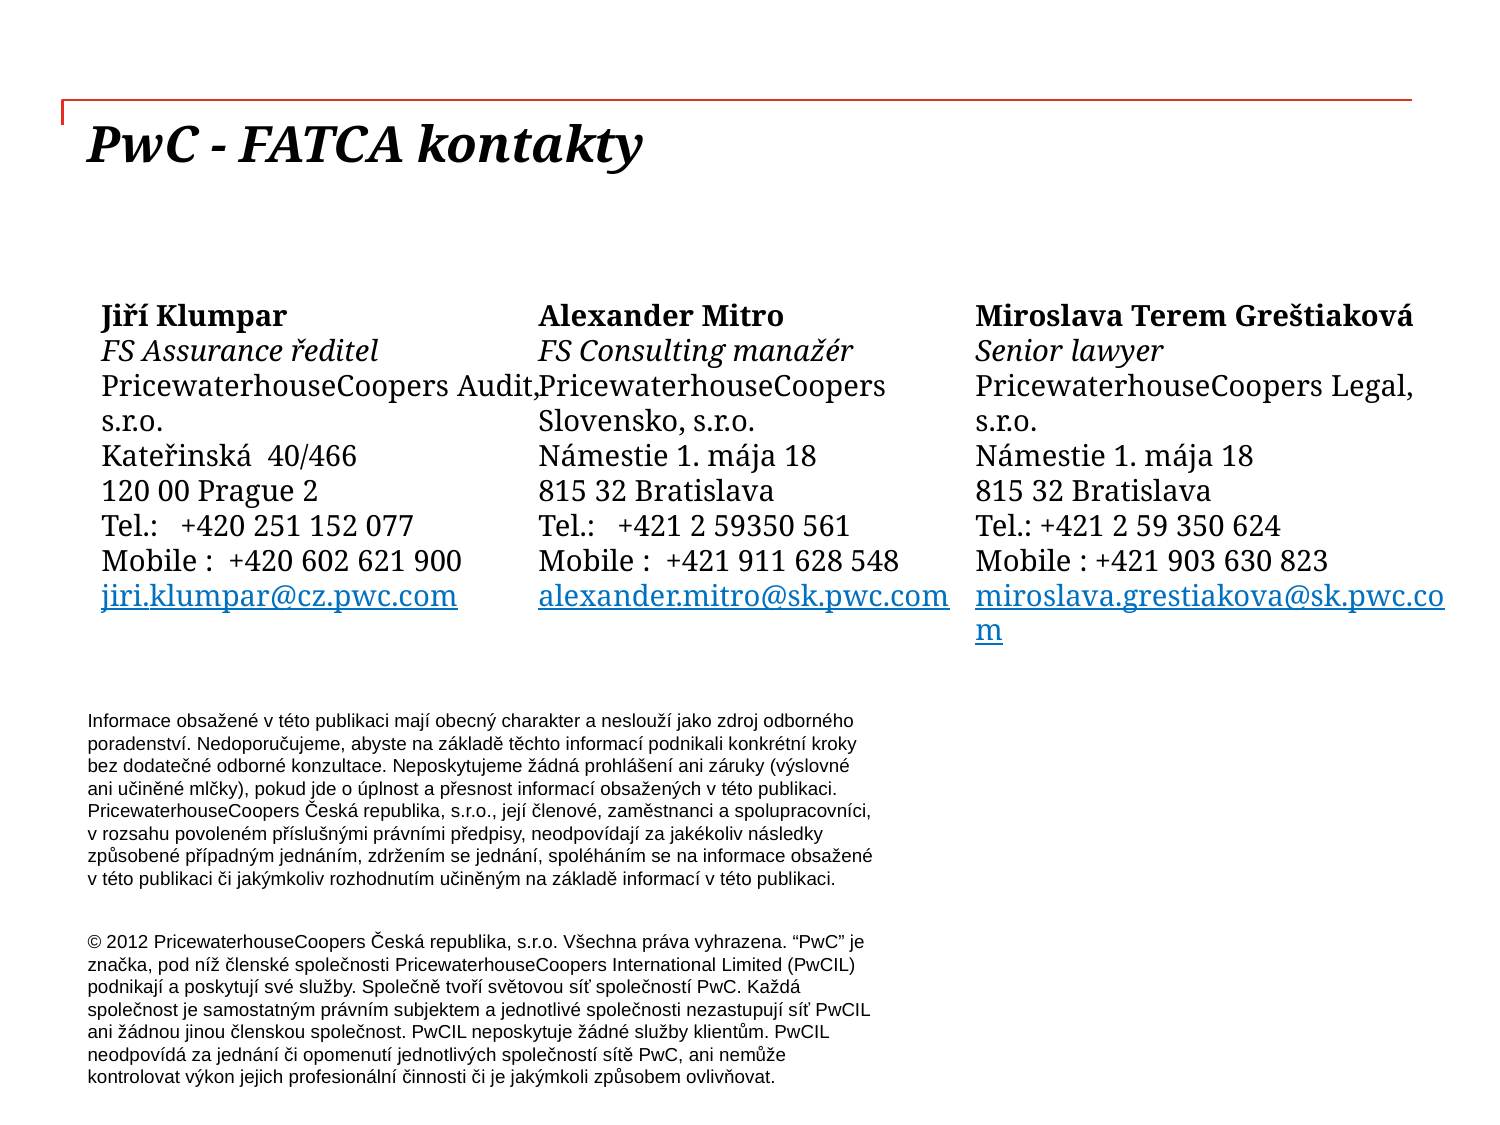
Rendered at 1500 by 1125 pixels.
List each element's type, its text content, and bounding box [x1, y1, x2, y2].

list Informace obsažené v této publikaci mají obecný charakter a neslouží jako zdroj odborného poradenství. Nedoporučujeme, abyste na základě těchto informací podnikali konkrétní kroky bez dodatečné odborné konzultace. Neposkytujeme žádná prohlášení ani záruky (výslovné ani učiněné mlčky), pokud jde o úplnost a přesnost informací obsažených v této publikaci. PricewaterhouseCoopers Česká republika, s.r.o., její členové, zaměstnanci a spolupracovníci, v rozsahu povoleném příslušnými právními předpisy, neodpovídají za jakékoliv následky způsobené případným jednáním, zdržením se jednání, spoléháním se na informace obsažené v této publikaci či jakýmkoliv rozhodnutím učiněným na základě informací v této publikaci. © 2012 PricewaterhouseCoopers Česká republika, s.r.o. Všechna práva vyhrazena. “PwC” je značka, pod níž členské společnosti PricewaterhouseCoopers International Limited (PwCIL) podnikají a poskytují své služby. Společně tvoří světovou síť společností PwC. Každá společnost je samostatným právním subjektem a jednotlivé společnosti nezastupují síť PwCIL ani žádnou jinou členskou společnost. PwCIL neposkytuje žádné služby klientům. PwCIL neodpovídá za jednání či opomenutí jednotlivých společností sítě PwC, ani nemůže kontrolovat výkon jejich profesionální činnosti či je jakýmkoli způsobem ovlivňovat. [87, 962, 875, 1088]
text_box Miroslava Terem Greštiaková Senior lawyer PricewaterhouseCoopers Legal, s.r.o. Námestie 1. mája 18 815 32 Bratislava Tel.: +421 2 59 350 624 Mobile : +421 903 630 823 miroslava.grestiakova@sk.pwc.com [962, 290, 1459, 654]
text_box Jiří Klumpar FS Assurance ředitel PricewaterhouseCoopers Audit, s.r.o. Kateřinská 40/466 120 00 Prague 2 Tel.: +420 251 152 077 Mobile : +420 602 621 900 jiri.klumpar@cz.pwc.com [88, 290, 525, 654]
title PwC - FATCA kontakty [87, 112, 1413, 263]
text_box Alexander Mitro FS Consulting manažér PricewaterhouseCoopers Slovensko, s.r.o. Námestie 1. mája 18 815 32 Bratislava Tel.: +421 2 59350 561 Mobile : +421 911 628 548 alexander.mitro@sk.pwc.com [525, 290, 962, 654]
